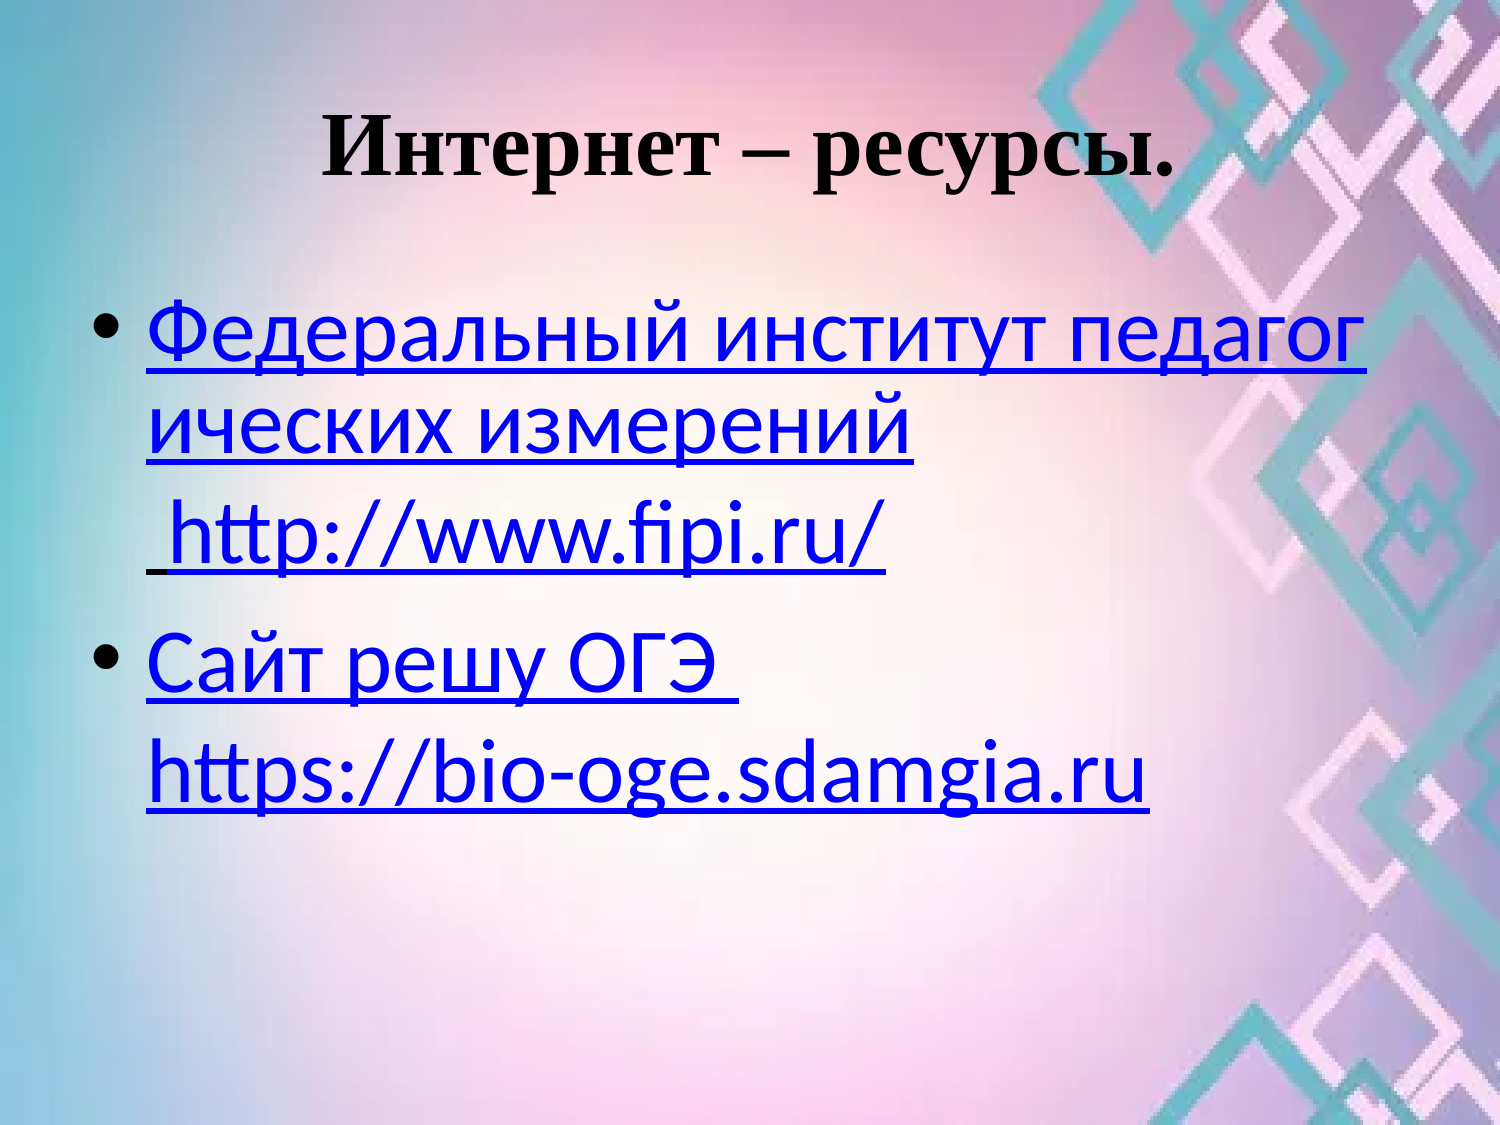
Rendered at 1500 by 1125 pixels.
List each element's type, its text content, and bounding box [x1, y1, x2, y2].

picture [0, 0, 1500, 1125]
list Федеральный институт педагогических измерений http://www.fipi.ru/ Сайт решу ОГЭ https://bio-oge.sdamgia.ru [75, 262, 1425, 1005]
title Интернет – ресурсы. [75, 45, 1425, 233]
